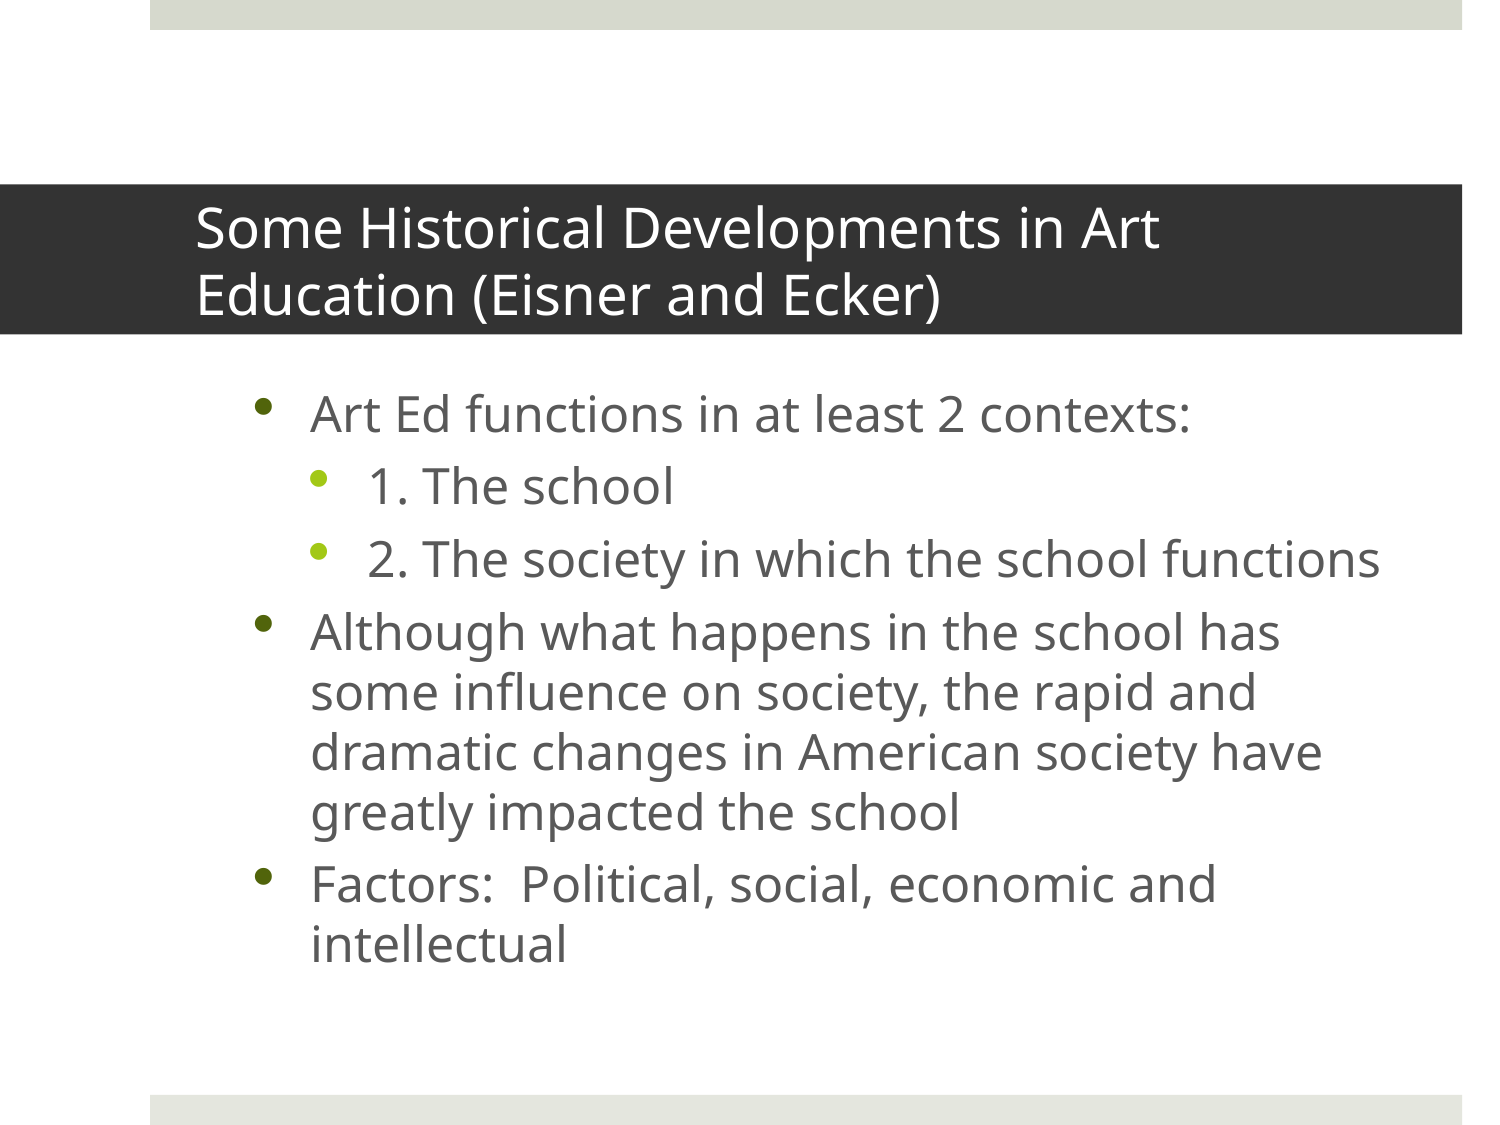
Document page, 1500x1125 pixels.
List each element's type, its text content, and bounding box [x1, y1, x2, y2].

list Art Ed functions in at least 2 contexts: 1. The school 2. The society in which the school functions Although what happens in the school has some influence on society, the rapid and dramatic changes in American society have greatly impacted the school Factors: Political, social, economic and intellectual [182, 375, 1432, 978]
title Some Historical Developments in Art Education (Eisner and Ecker) [0, 184, 1463, 335]
